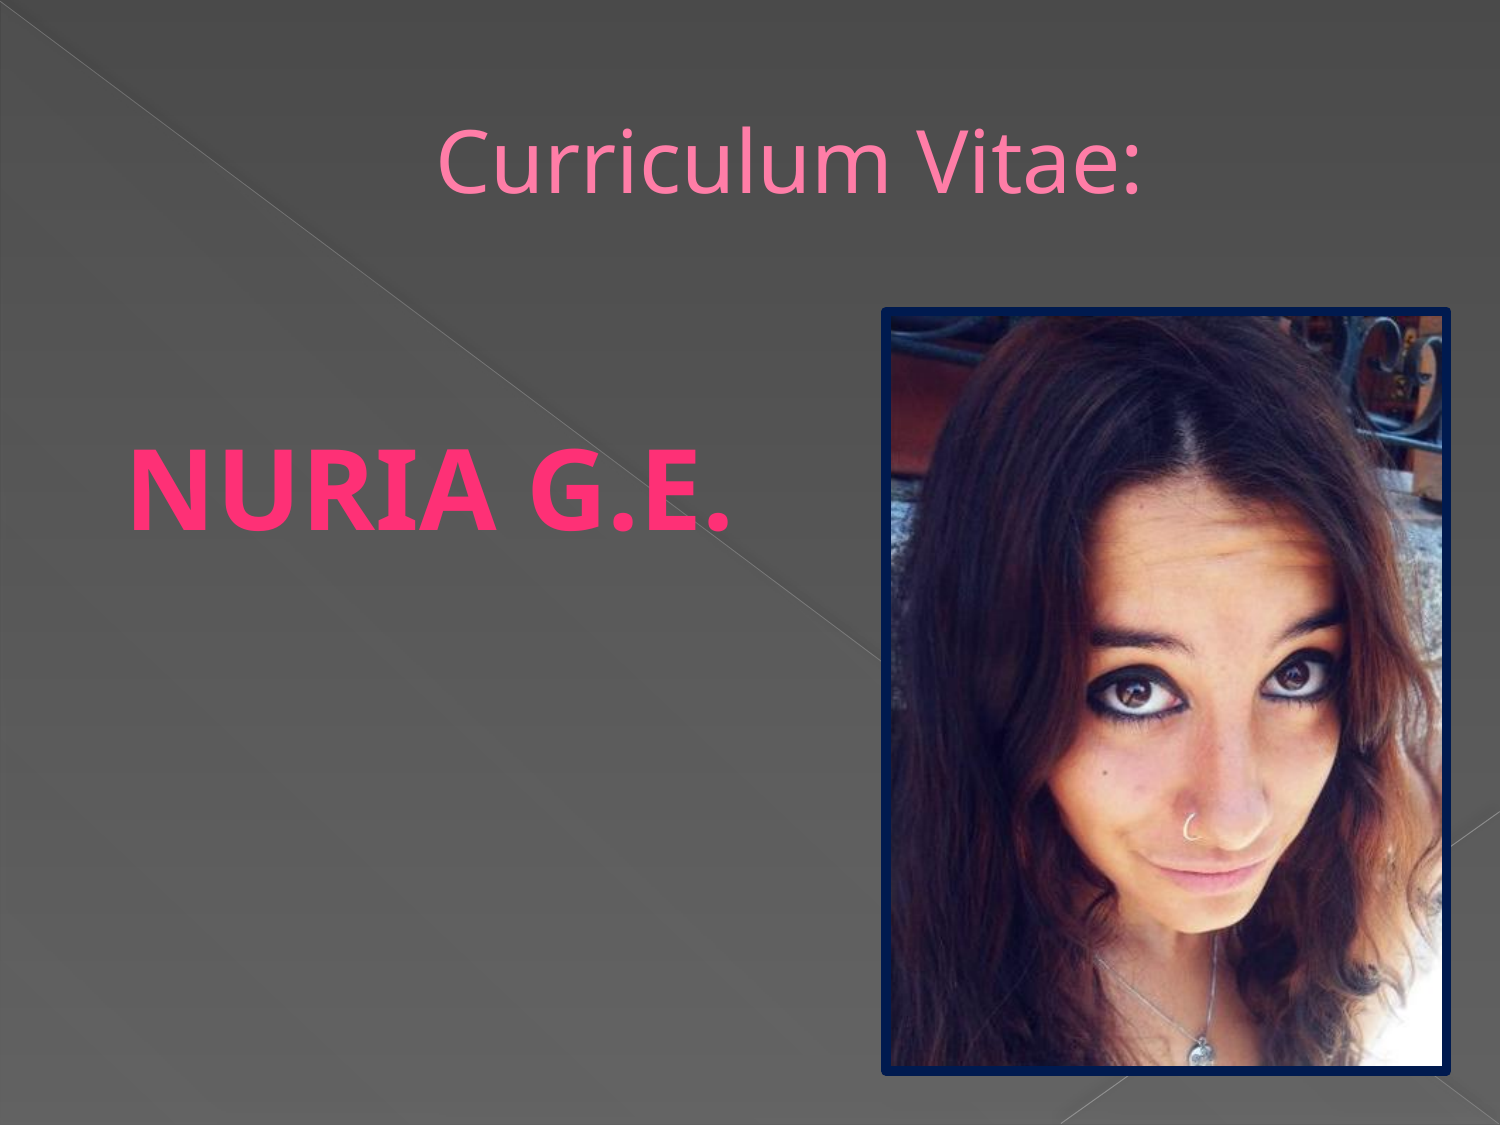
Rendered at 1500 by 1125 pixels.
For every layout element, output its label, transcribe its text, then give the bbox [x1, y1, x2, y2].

text_box Nuria G.E. [70, 410, 790, 561]
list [890, 316, 1442, 1067]
title Curriculum Vitae: [75, 43, 1425, 274]
